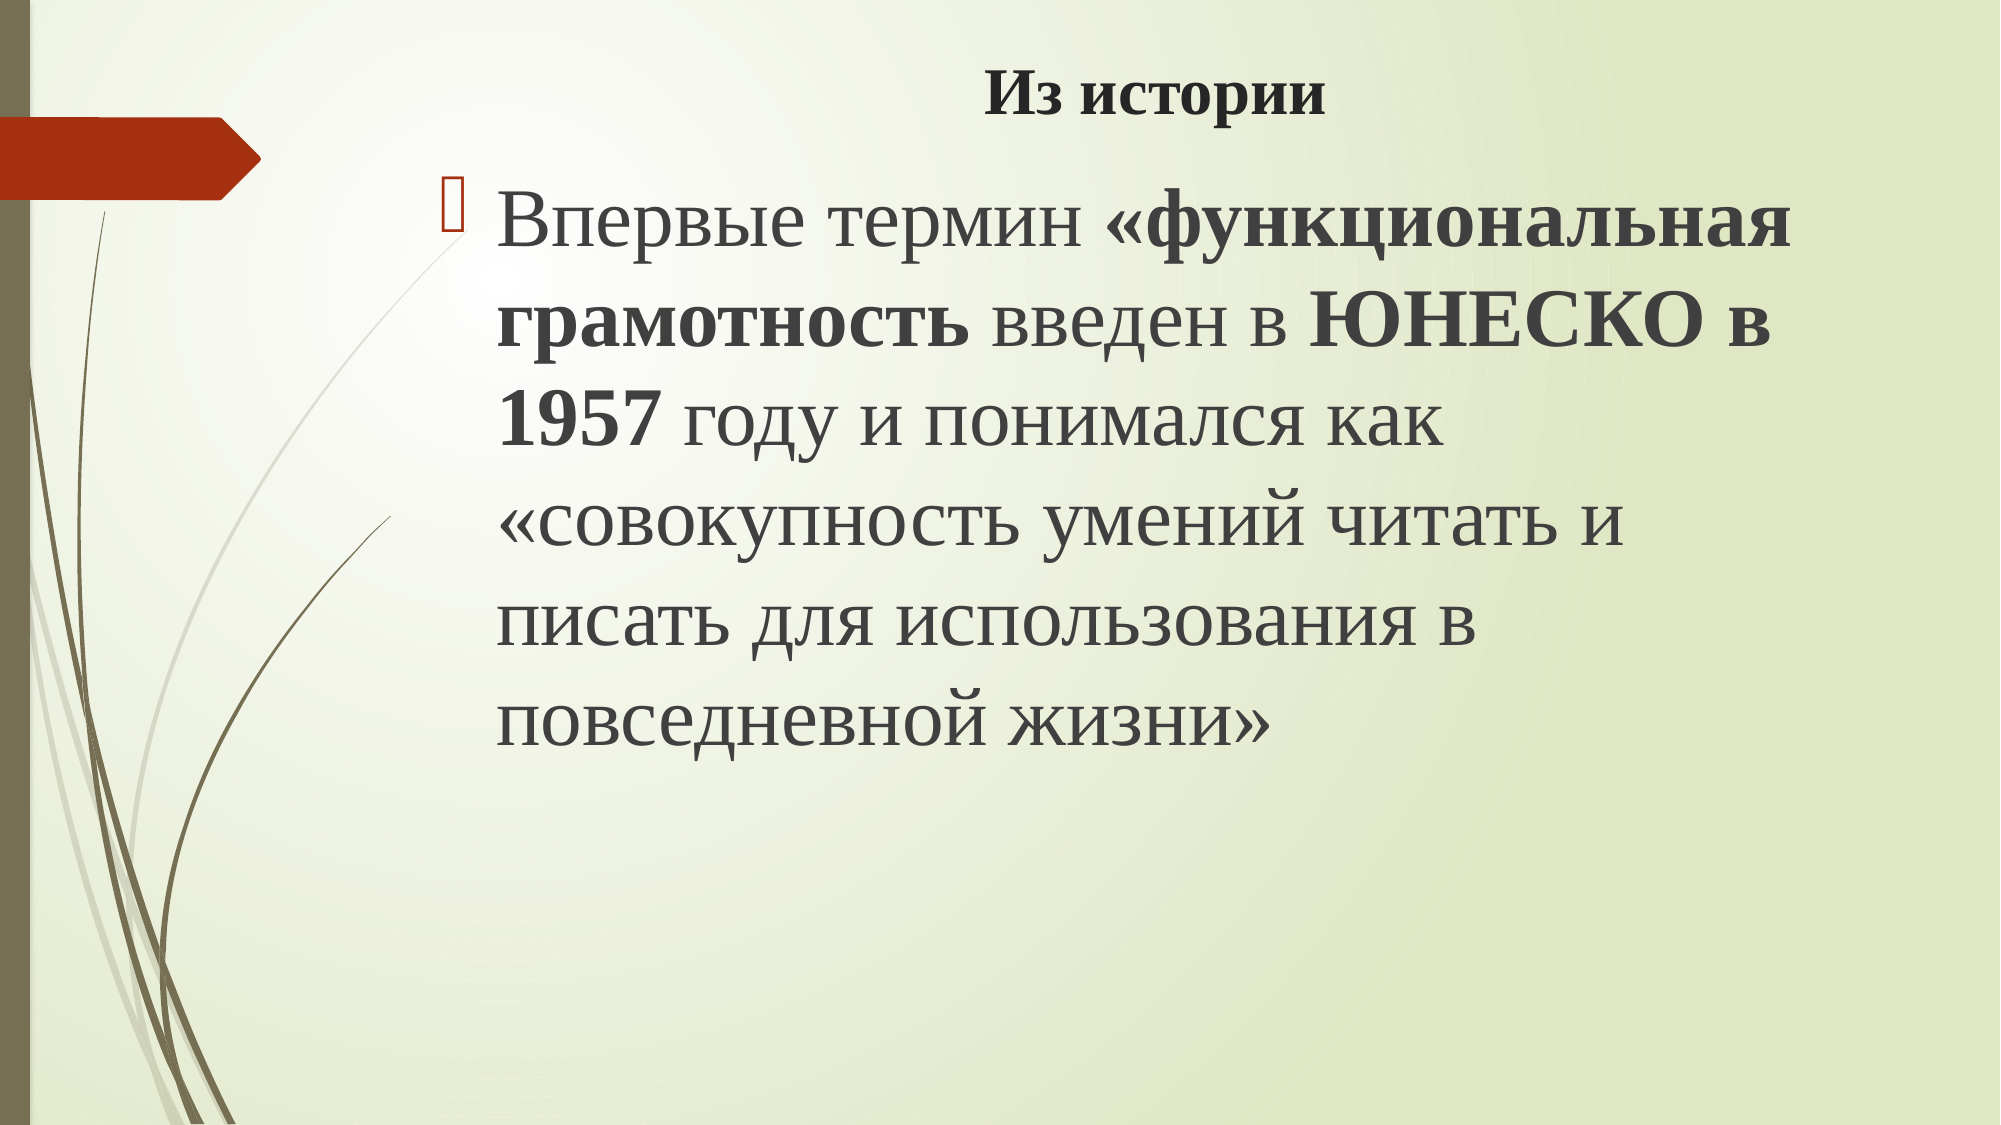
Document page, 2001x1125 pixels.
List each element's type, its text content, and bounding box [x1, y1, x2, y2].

list Впервые термин «функциональная грамотность введен в ЮНЕСКО в 1957 году и понимался как «совокупность умений читать и писать для использования в повседневной жизни» [424, 155, 1888, 970]
title Из истории [425, 39, 1888, 155]
